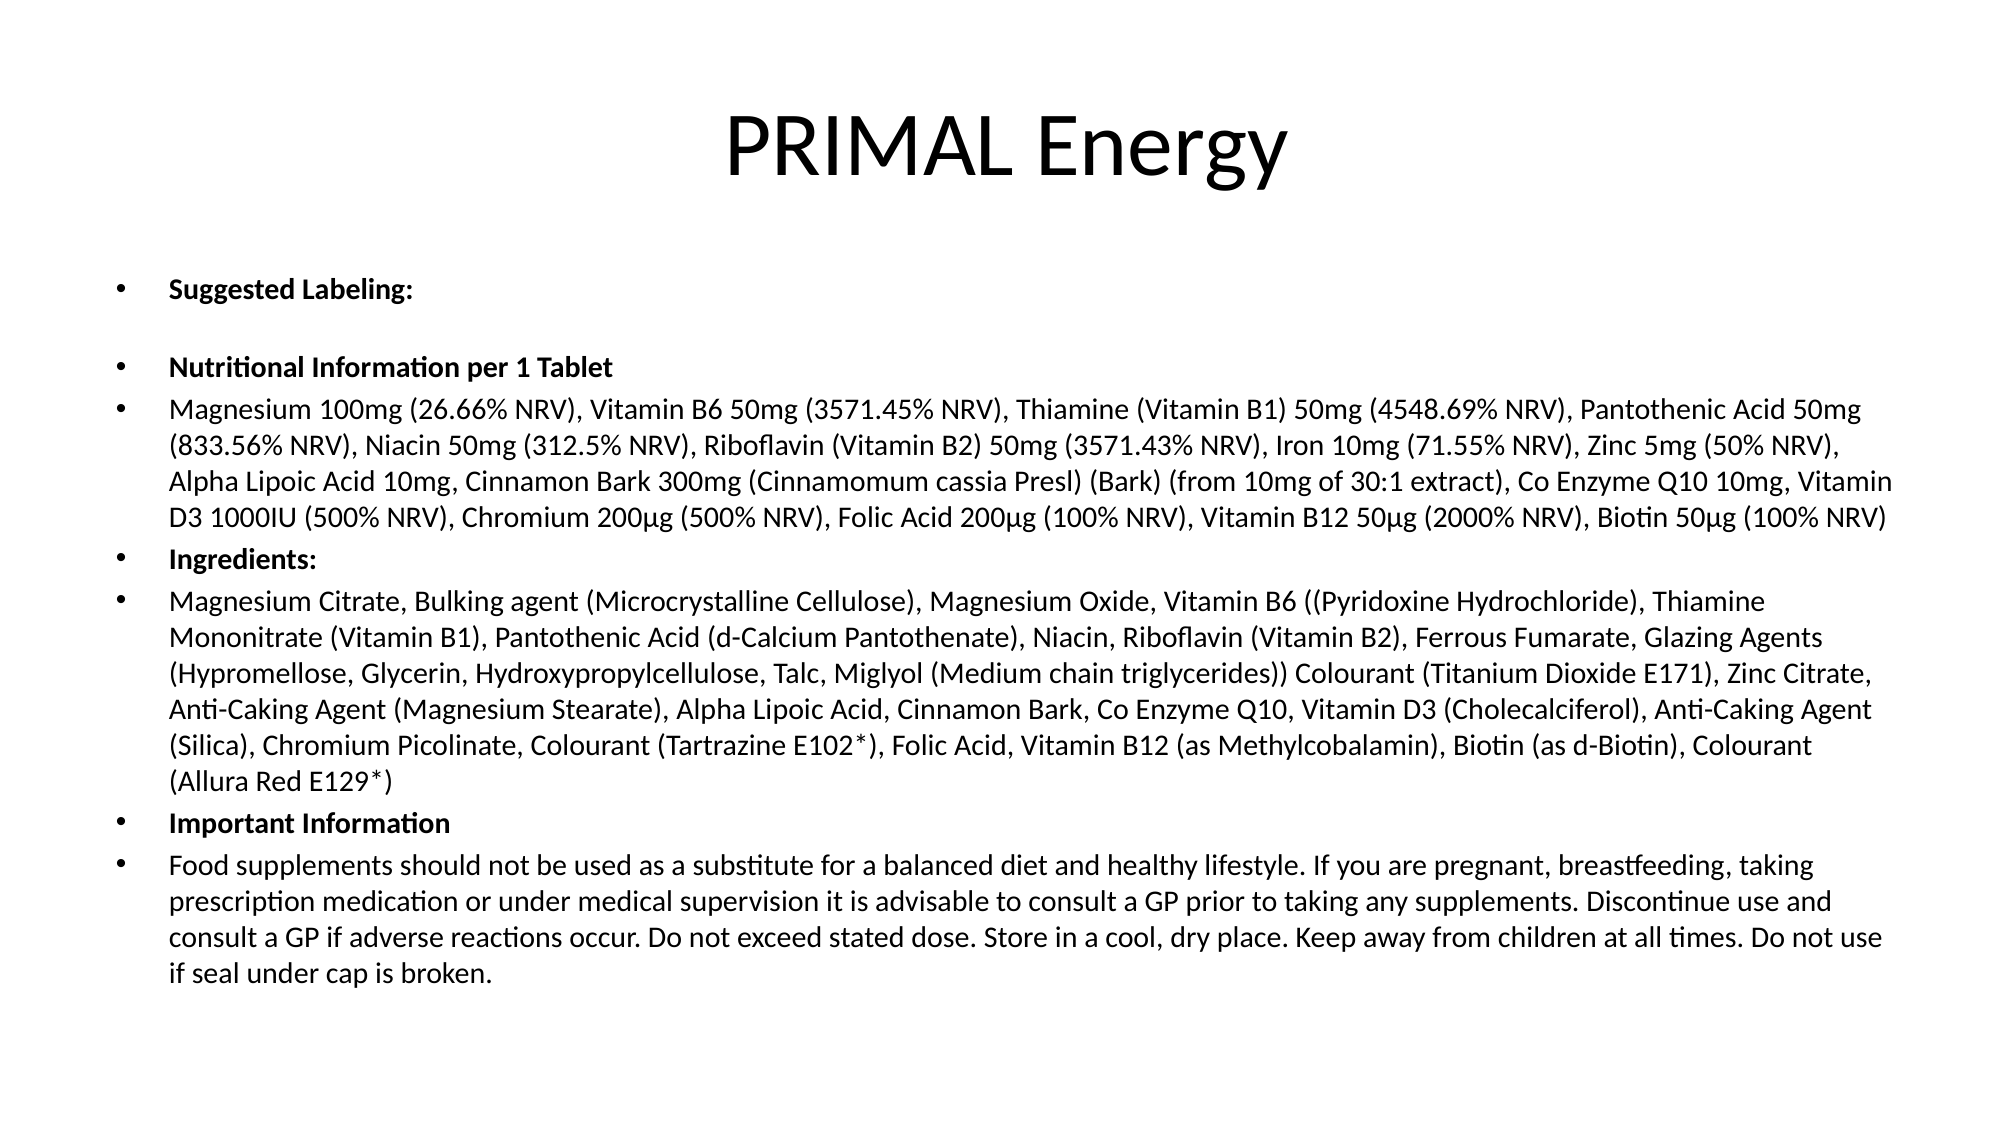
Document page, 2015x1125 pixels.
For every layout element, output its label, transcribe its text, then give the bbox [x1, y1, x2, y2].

list Suggested Labeling: Nutritional Information per 1 Tablet Magnesium 100mg (26.66% NRV), Vitamin B6 50mg (3571.45% NRV), Thiamine (Vitamin B1) 50mg (4548.69% NRV), Pantothenic Acid 50mg (833.56% NRV), Niacin 50mg (312.5% NRV), Riboflavin (Vitamin B2) 50mg (3571.43% NRV), Iron 10mg (71.55% NRV), Zinc 5mg (50% NRV), Alpha Lipoic Acid 10mg, Cinnamon Bark 300mg (Cinnamomum cassia Presl) (Bark) (from 10mg of 30:1 extract), Co Enzyme Q10 10mg, Vitamin D3 1000IU (500% NRV), Chromium 200μg (500% NRV), Folic Acid 200μg (100% NRV), Vitamin B12 50μg (2000% NRV), Biotin 50μg (100% NRV) Ingredients: Magnesium Citrate, Bulking agent (Microcrystalline Cellulose), Magnesium Oxide, Vitamin B6 ((Pyridoxine Hydrochloride), Thiamine Mononitrate (Vitamin B1), Pantothenic Acid (d-Calcium Pantothenate), Niacin, Riboflavin (Vitamin B2), Ferrous Fumarate, Glazing Agents (Hypromellose, Glycerin, Hydroxypropylcellulose, Talc, Miglyol (Medium chain triglycerides)) Colourant (Titanium Dioxide E171), Zinc Citrate, Anti-Caking Agent (Magnesium Stearate), Alpha Lipoic Acid, Cinnamon Bark, Co Enzyme Q10, Vitamin D3 (Cholecalciferol), Anti-Caking Agent (Silica), Chromium Picolinate, Colourant (Tartrazine E102*), Folic Acid, Vitamin B12 (as Methylcobalamin), Biotin (as d-Biotin), Colourant (Allura Red E129*) Important Information Food supplements should not be used as a substitute for a balanced diet and healthy lifestyle. If you are pregnant, breastfeeding, taking prescription medication or under medical supervision it is advisable to consult a GP prior to taking any supplements. Discontinue use and consult a GP if adverse reactions occur. Do not exceed stated dose. Store in a cool, dry place. Keep away from children at all times. Do not use if seal under cap is broken. [100, 262, 1914, 1005]
title PRIMAL Energy [100, 45, 1914, 233]
